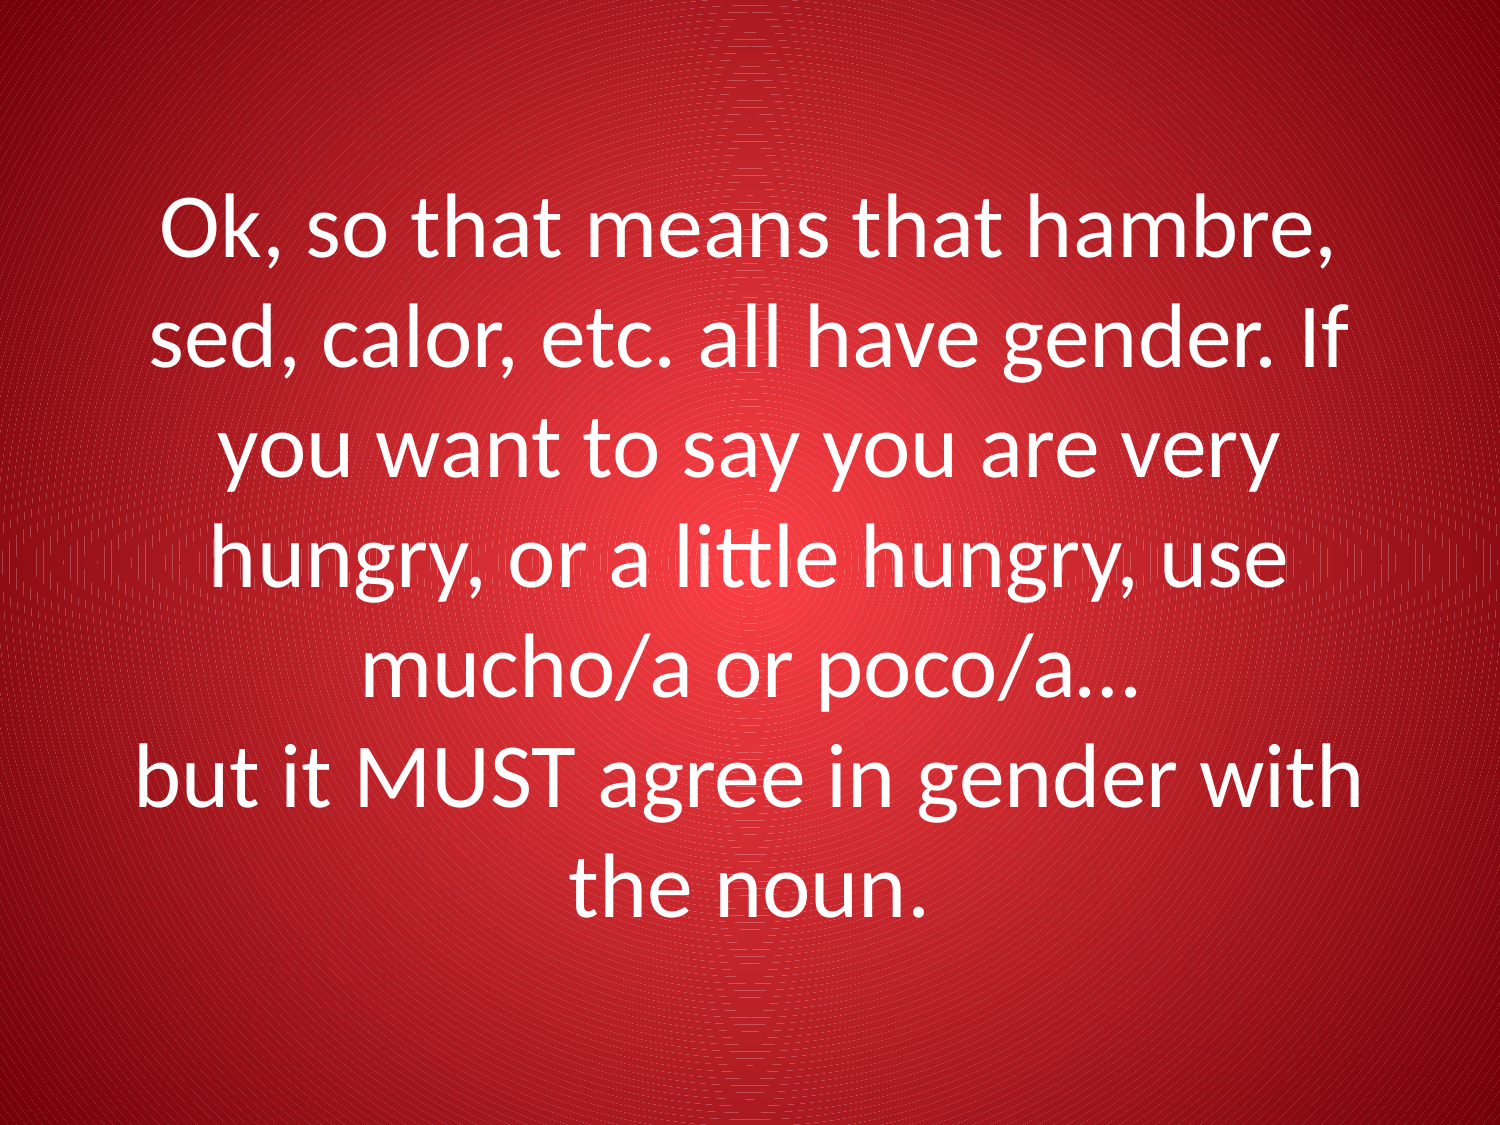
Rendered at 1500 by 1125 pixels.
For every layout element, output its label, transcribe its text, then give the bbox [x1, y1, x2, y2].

title Ok, so that means that hambre, sed, calor, etc. all have gender. If you want to say you are very hungry, or a little hungry, use mucho/a or poco/a… but it MUST agree in gender with the noun. [75, 45, 1425, 1057]
